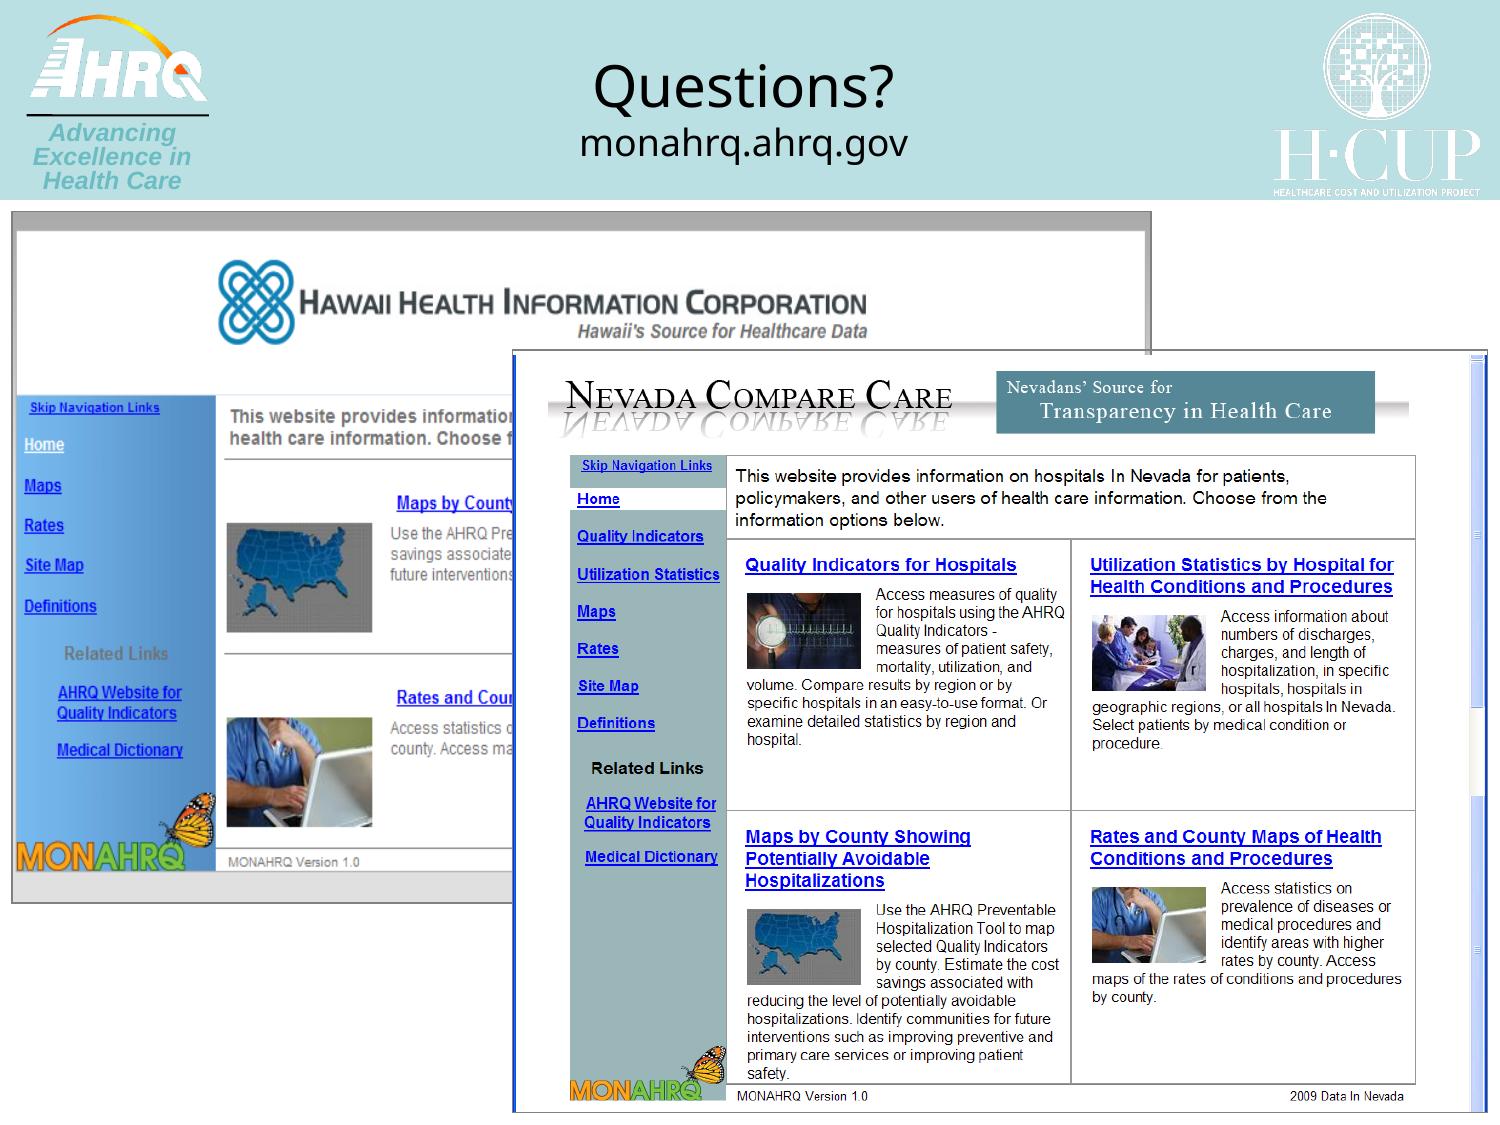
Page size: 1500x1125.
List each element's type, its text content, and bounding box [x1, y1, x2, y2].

picture [1270, 10, 1483, 199]
title Questions? monahrq.ahrq.gov [249, 12, 1238, 201]
picture [26, 12, 211, 104]
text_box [12, 212, 1488, 1113]
